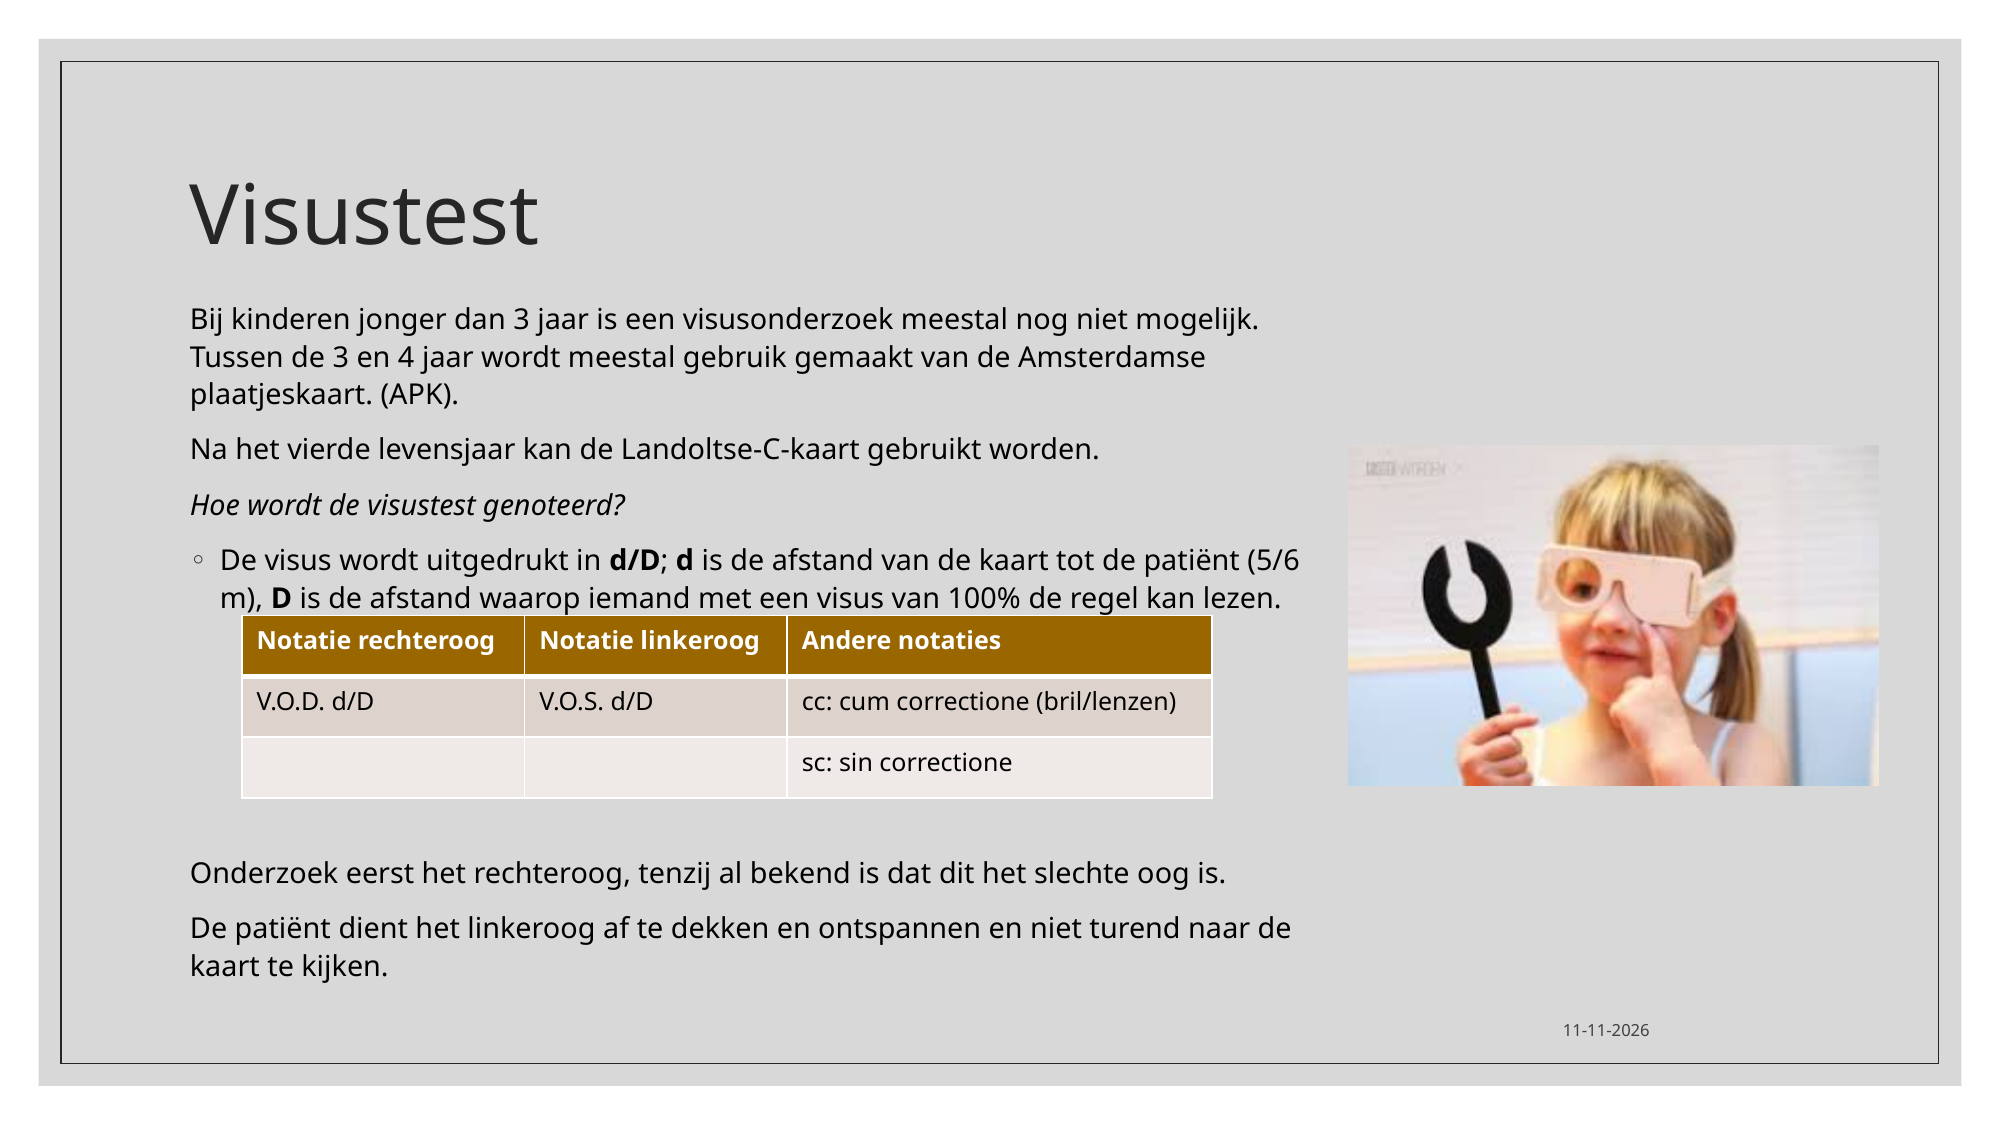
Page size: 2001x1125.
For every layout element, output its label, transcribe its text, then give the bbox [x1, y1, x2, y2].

table_cell V.O.S. d/D [525, 679, 786, 736]
table_cell V.O.D. d/D [243, 679, 524, 736]
list Bij kinderen jonger dan 3 jaar is een visusonderzoek meestal nog niet mogelijk. Tussen de 3 en 4 jaar wordt meestal gebruik gemaakt van de Amsterdamse plaatjeskaart. (APK). Na het vierde levensjaar kan de Landoltse-C-kaart gebruikt worden. Hoe wordt de visustest genoteerd? De visus wordt uitgedrukt in d/D; d is de afstand van de kaart tot de patiënt (5/6 m), D is de afstand waarop iemand met een visus van 100% de regel kan lezen. Onderzoek eerst het rechteroog, tenzij al bekend is dat dit het slechte oog is. De patiënt dient het linkeroog af te dekken en ontspannen en niet turend naar de kaart te kijken. [174, 289, 1349, 990]
table_header Notatie rechteroog [243, 616, 524, 674]
table_header Notatie linkeroog [525, 616, 786, 674]
table_cell [525, 738, 786, 797]
table_cell cc: cum correctione (bril/lenzen) [788, 679, 1211, 736]
title Visustest [174, 105, 1825, 331]
picture [1348, 445, 1879, 786]
table_header Andere notaties [788, 616, 1211, 674]
table_cell [243, 738, 524, 797]
table_cell sc: sin correctione [788, 738, 1211, 797]
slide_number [1190, 990, 1665, 1050]
